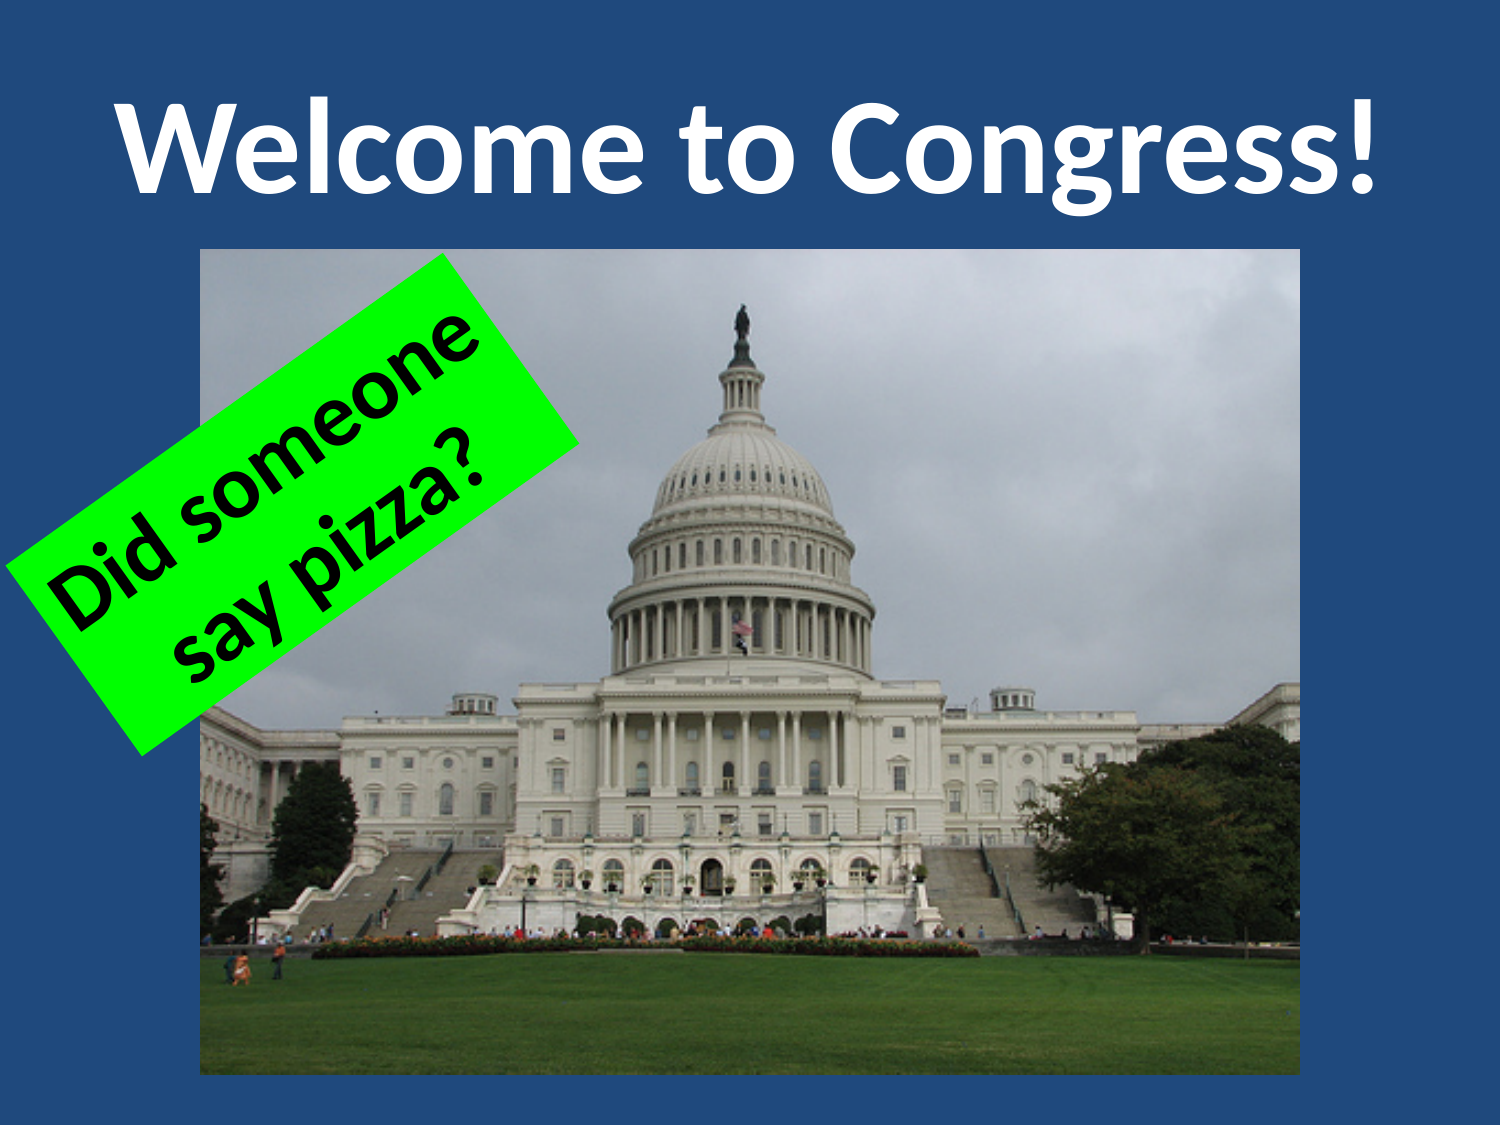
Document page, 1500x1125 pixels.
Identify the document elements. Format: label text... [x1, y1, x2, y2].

title Welcome to Congress! [75, 45, 1425, 233]
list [199, 249, 1301, 1076]
text_box Did someone say pizza? [5, 430, 194, 757]
